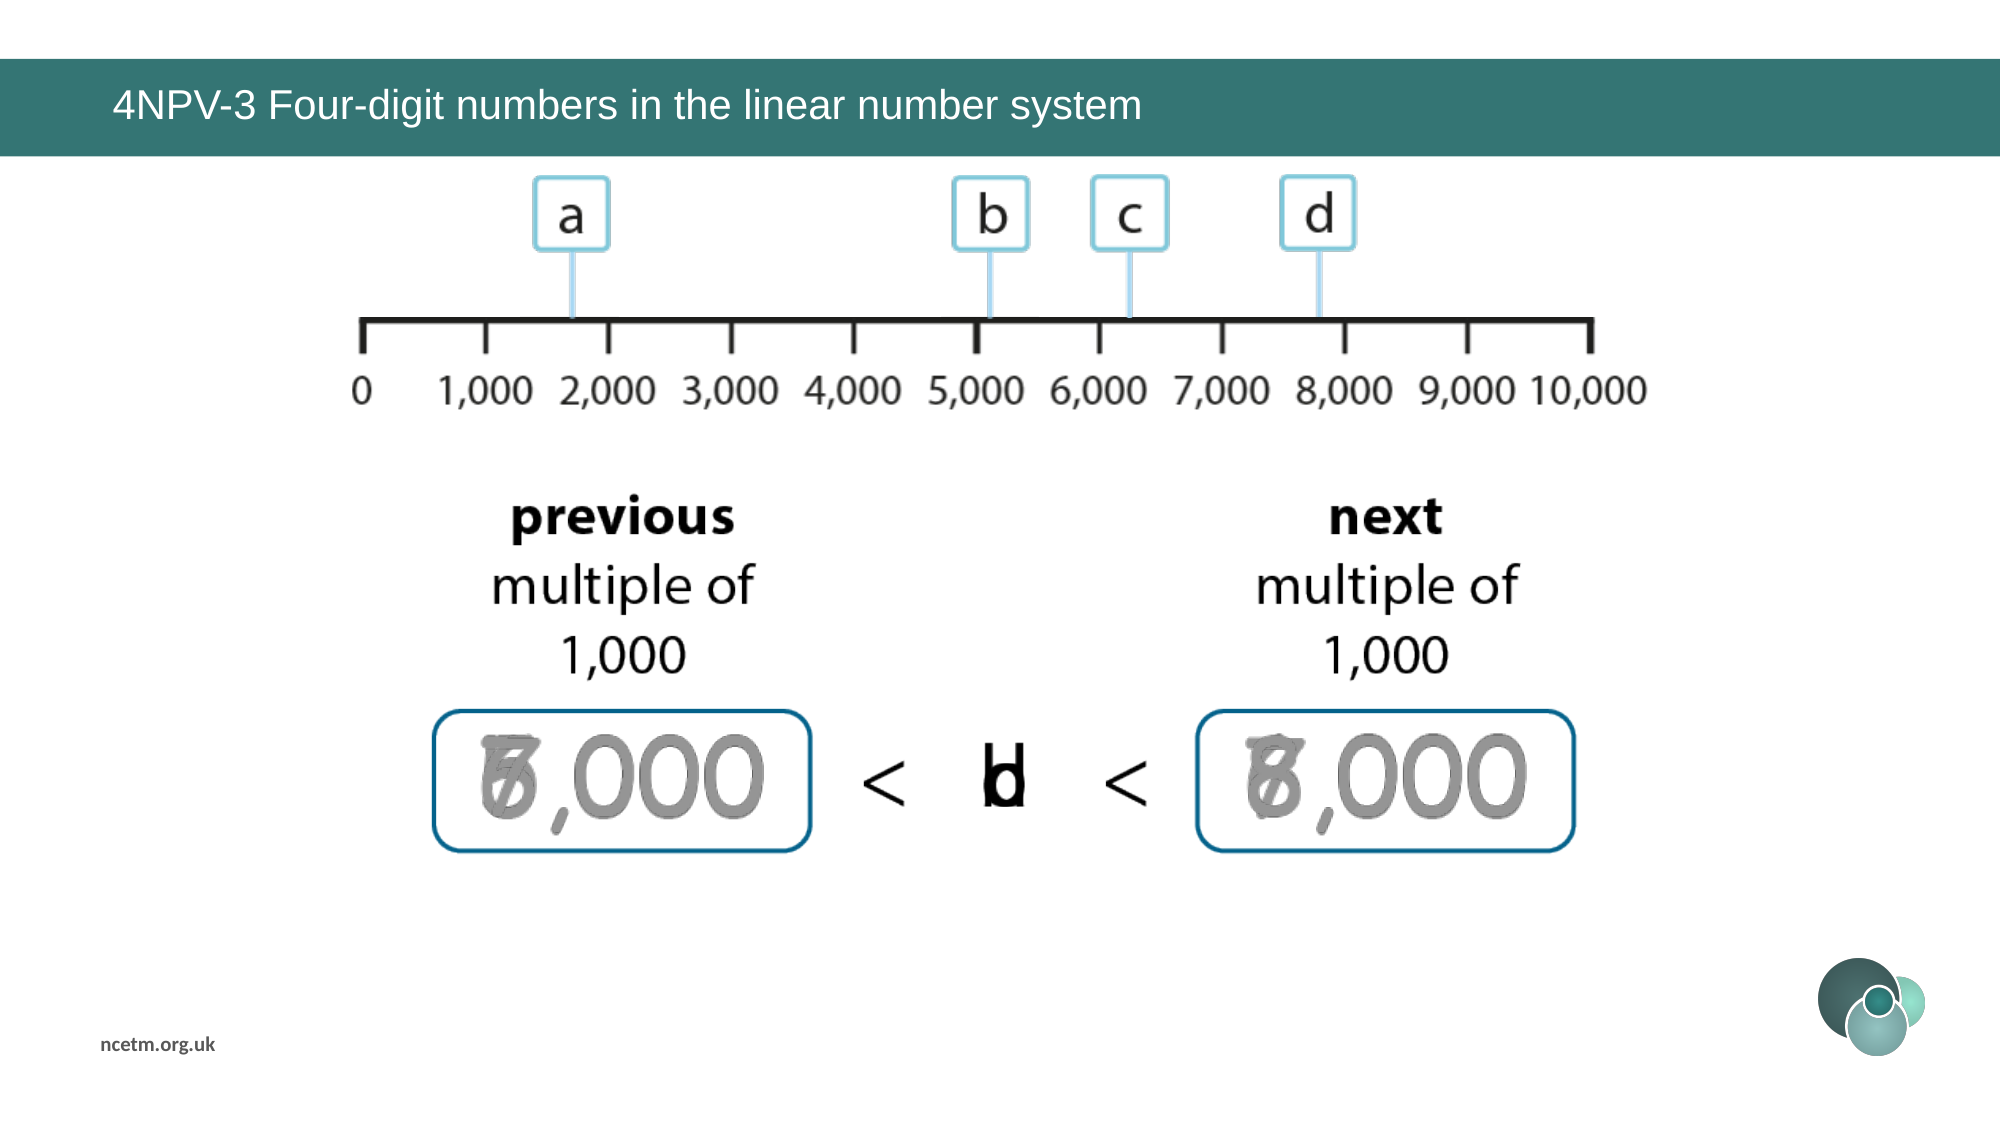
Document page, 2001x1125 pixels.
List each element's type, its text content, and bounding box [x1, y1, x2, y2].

picture [1818, 958, 1925, 1056]
title 4NPV-3 Four-digit numbers in the linear number system [97, 76, 1945, 147]
picture [351, 173, 1649, 421]
picture [348, 484, 1652, 861]
